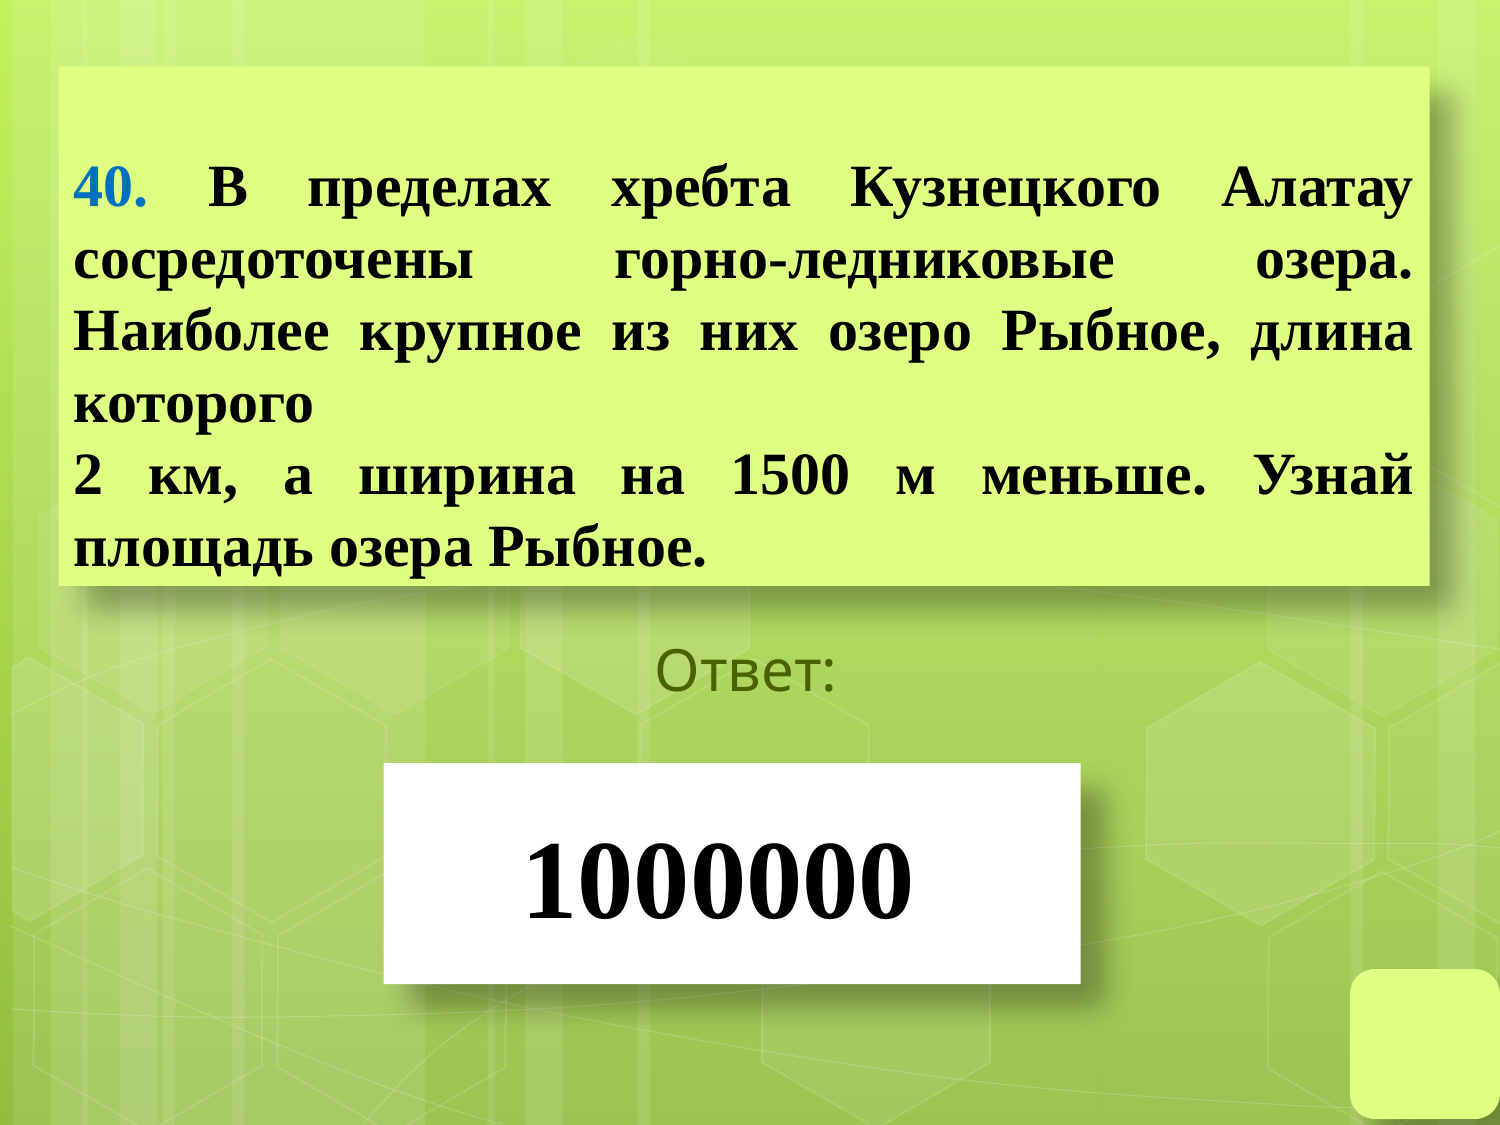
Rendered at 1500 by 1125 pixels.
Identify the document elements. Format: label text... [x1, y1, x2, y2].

text_box [1348, 967, 1500, 1121]
title 40. В пределах хребта Кузнецкого Алатау сосредоточены горно-ледниковые озера. Наиболее крупное из них озеро Рыбное, длина которого 2 км, а ширина на 1500 м меньше. Узнай площадь озера Рыбное. [58, 66, 1430, 586]
text_box Ответ: [462, 625, 1030, 711]
